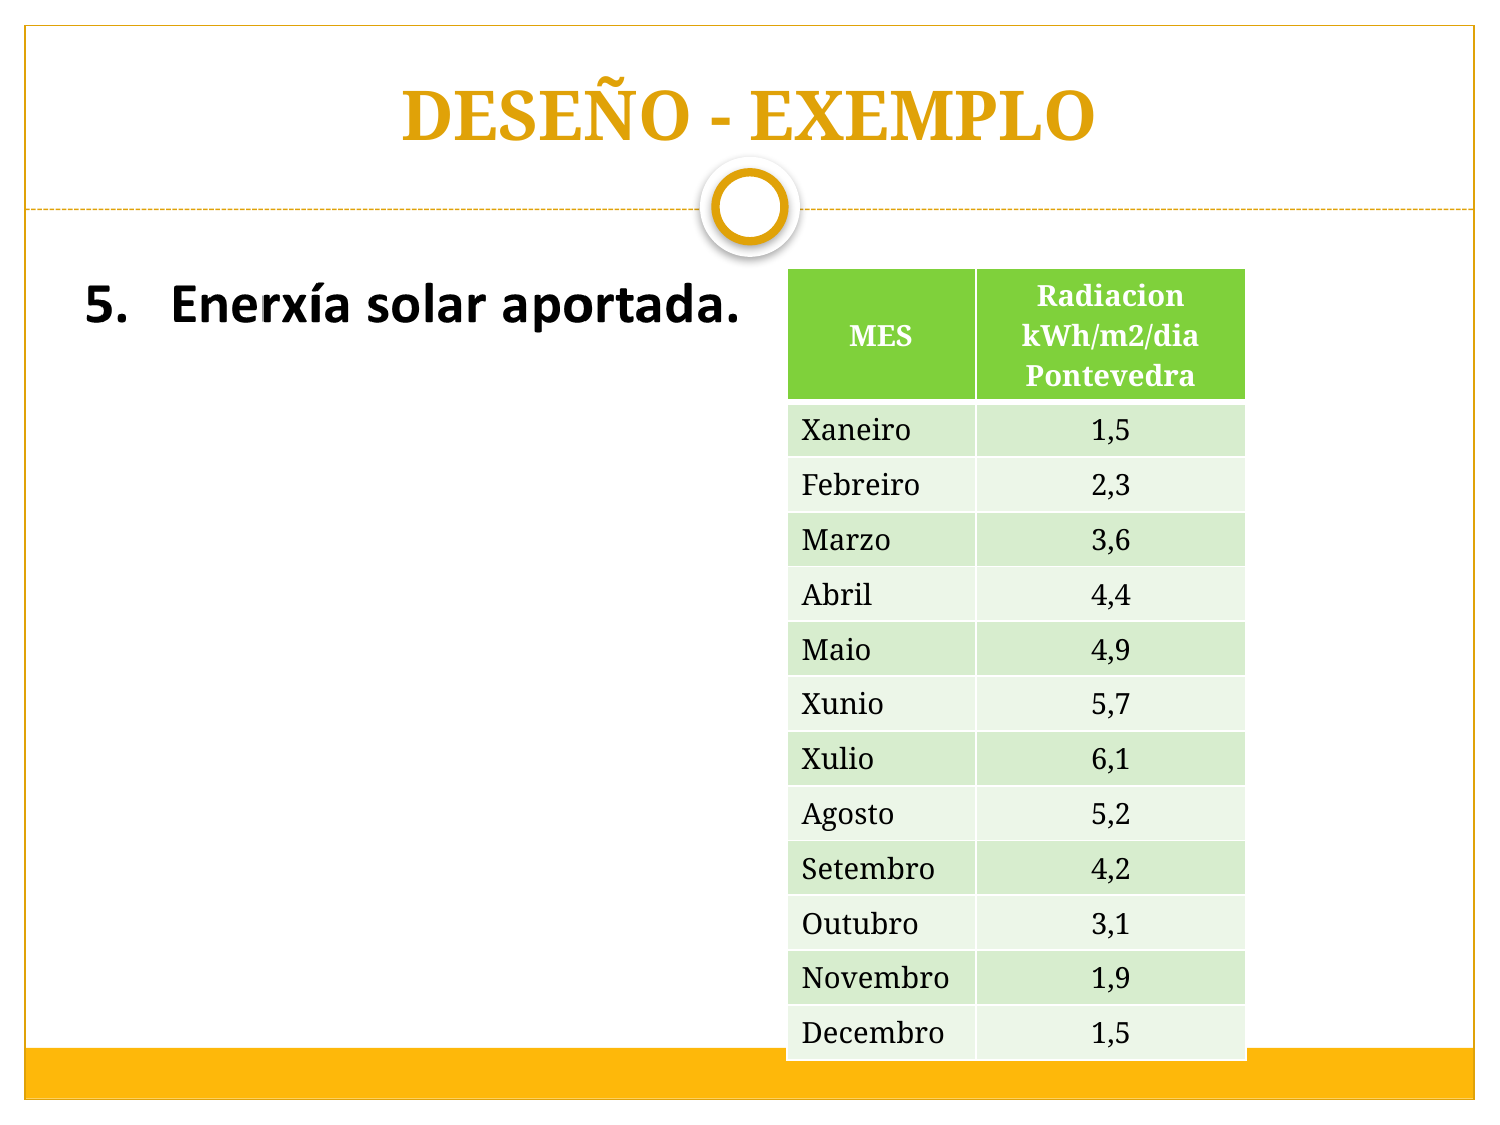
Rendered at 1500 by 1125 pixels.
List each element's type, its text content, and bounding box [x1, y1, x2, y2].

table_cell Decembro [788, 1006, 975, 1059]
table_cell 3,6 [977, 513, 1245, 566]
table_cell 5,7 [977, 677, 1245, 730]
table_cell Maio [788, 622, 975, 675]
table_cell 1,5 [977, 1006, 1245, 1059]
table_cell 3,1 [977, 896, 1245, 949]
table_cell 4,9 [977, 622, 1245, 675]
table_cell 1,5 [977, 405, 1245, 456]
table_cell Abril [788, 567, 975, 620]
title DESEÑO - EXEMPLO [49, 37, 1450, 162]
list [49, 250, 1445, 1001]
table_cell Xaneiro [788, 405, 975, 456]
table_cell Xulio [788, 732, 975, 785]
table_cell 5,2 [977, 787, 1245, 840]
table_cell Setembro [788, 841, 975, 894]
table_cell 2,3 [977, 458, 1245, 511]
table_cell 4,2 [977, 841, 1245, 894]
table_cell 4,4 [977, 567, 1245, 620]
table_header MES [788, 269, 975, 399]
table_cell Xunio [788, 677, 975, 730]
table_cell Novembro [788, 951, 975, 1004]
table_cell Agosto [788, 787, 975, 840]
table_cell Outubro [788, 896, 975, 949]
table_header Radiacion kWh/m2/dia Pontevedra [977, 269, 1245, 399]
table_cell Marzo [788, 513, 975, 566]
table_cell Febreiro [788, 458, 975, 511]
table_cell 6,1 [977, 732, 1245, 785]
table_cell 1,9 [977, 951, 1245, 1004]
